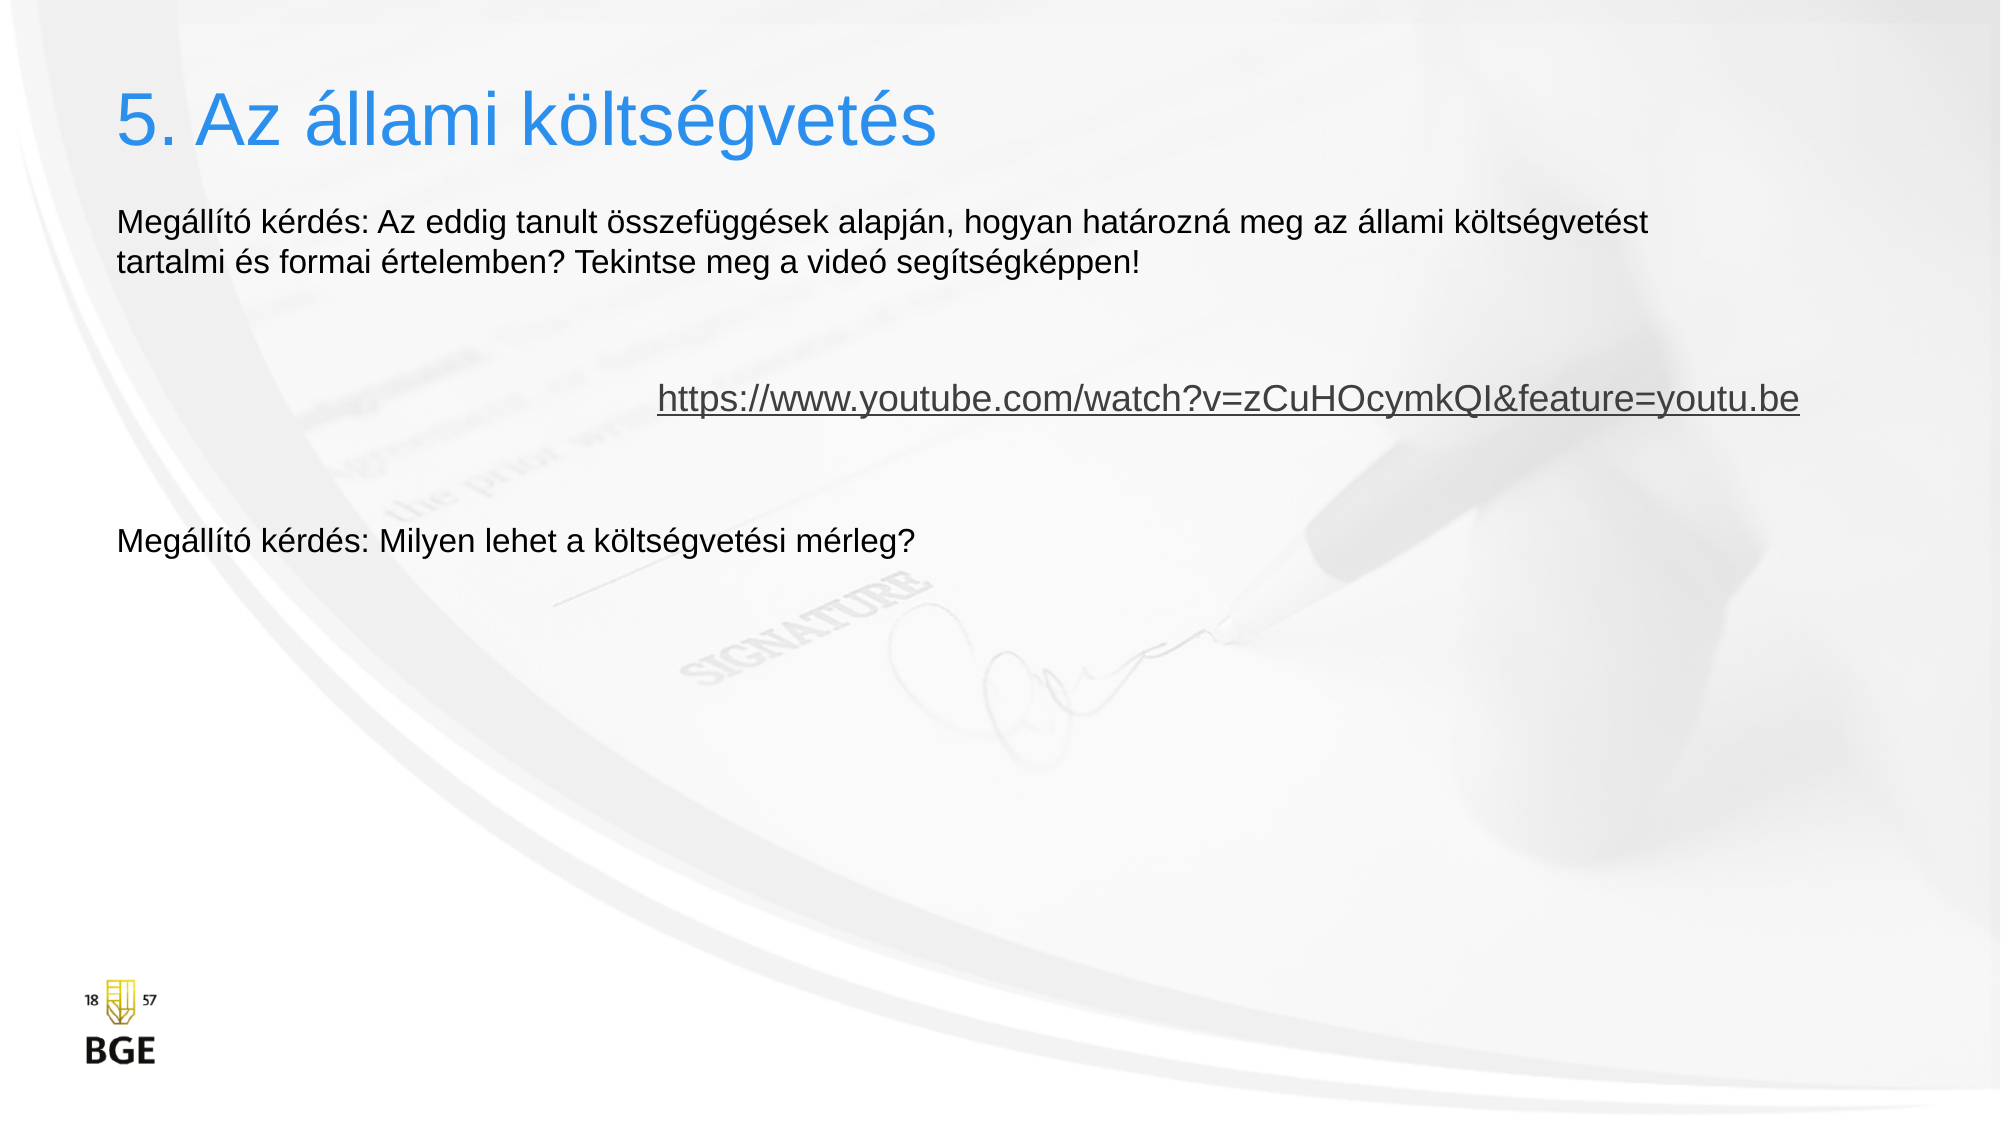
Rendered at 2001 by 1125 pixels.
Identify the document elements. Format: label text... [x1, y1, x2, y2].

picture [0, 0, 2001, 1125]
text_box https://www.youtube.com/watch?v=zCuHOcymkQI&feature=youtu.be [642, 366, 2000, 472]
text_box 5. Az állami költségvetés Megállító kérdés: Az eddig tanult összefüggések alapján, hogyan határozná meg az állami költségvetést tartalmi és formai értelemben? Tekintse meg a videó segítségképpen! Megállító kérdés: Milyen lehet a költségvetési mérleg? [101, 62, 1752, 132]
